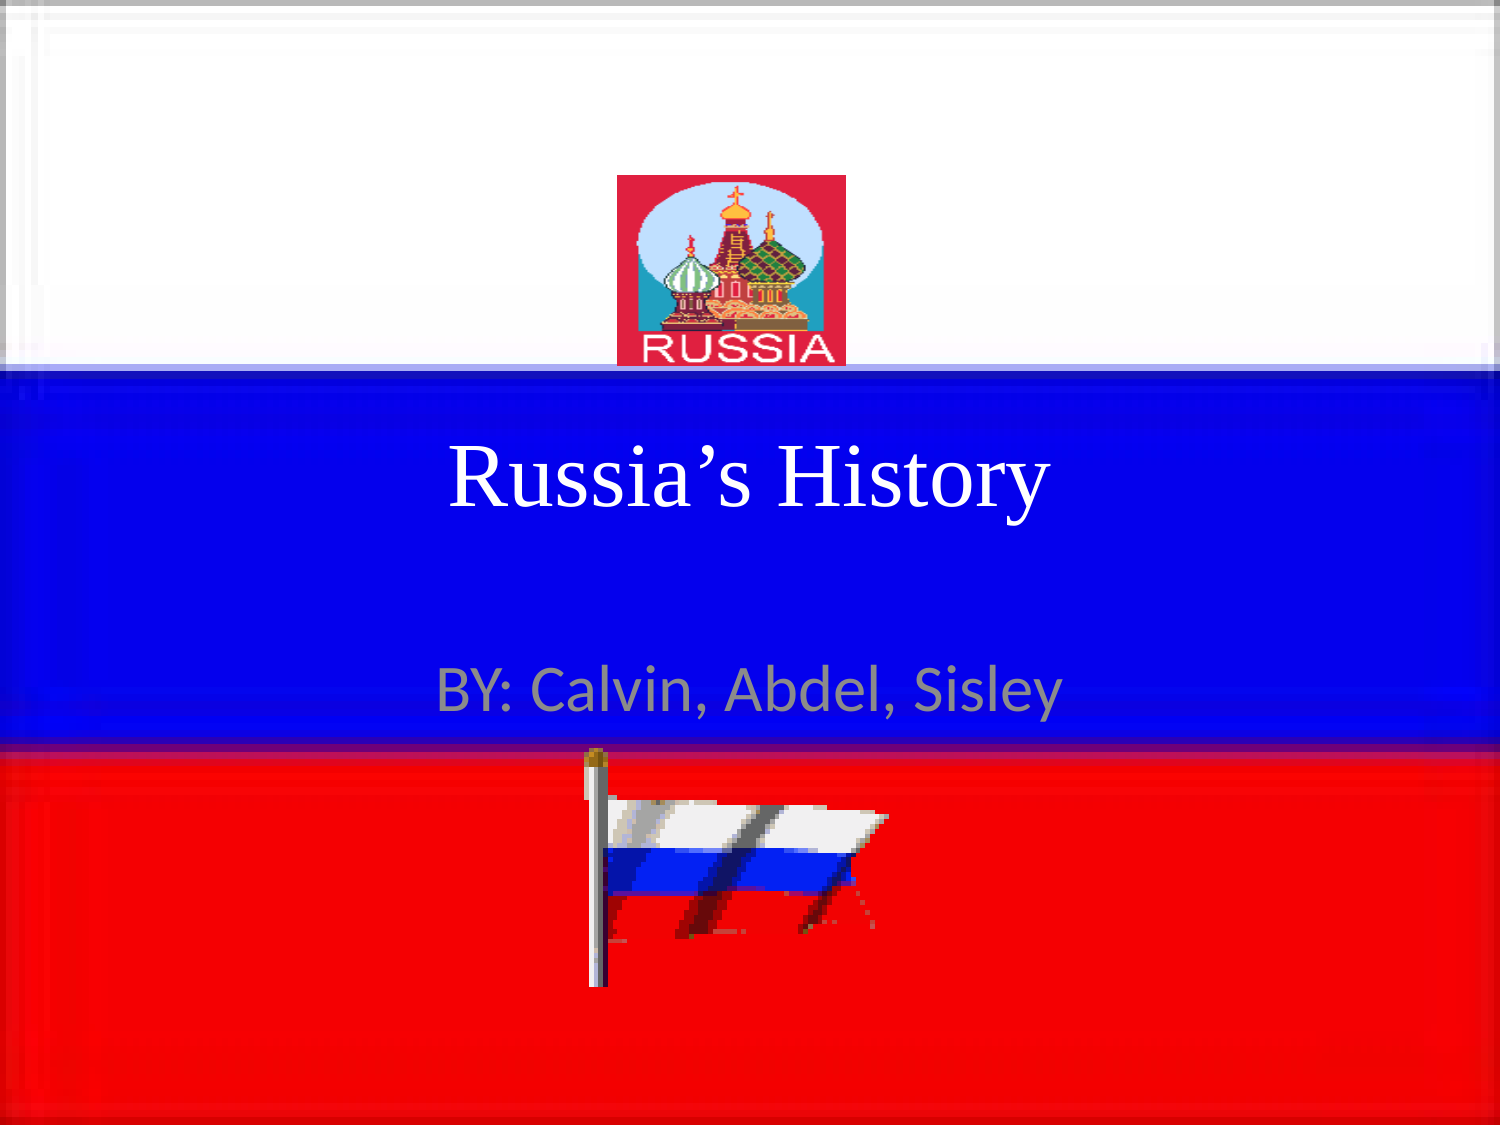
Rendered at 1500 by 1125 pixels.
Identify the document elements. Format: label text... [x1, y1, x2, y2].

subtitle BY: Calvin, Abdel, Sisley [224, 637, 1276, 926]
picture [0, 0, 1500, 1125]
title Russia’s History [112, 349, 1388, 591]
